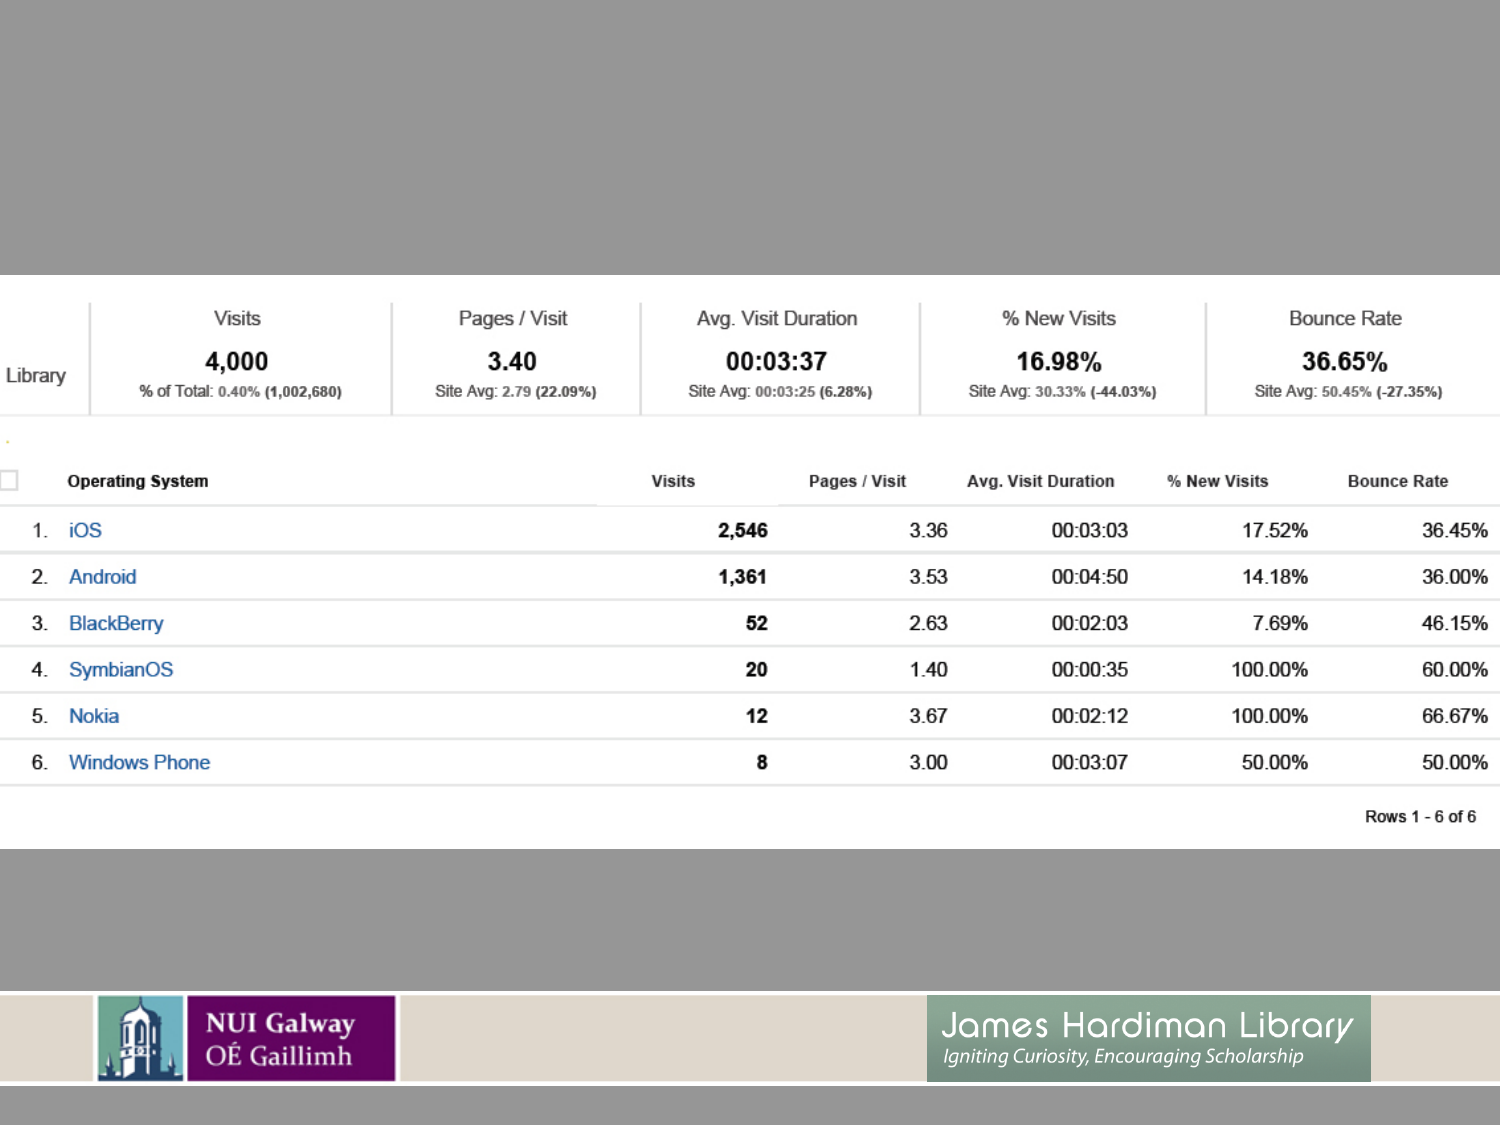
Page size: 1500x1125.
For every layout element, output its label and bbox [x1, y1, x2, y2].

picture [0, 991, 1500, 1087]
picture [0, 275, 1500, 850]
